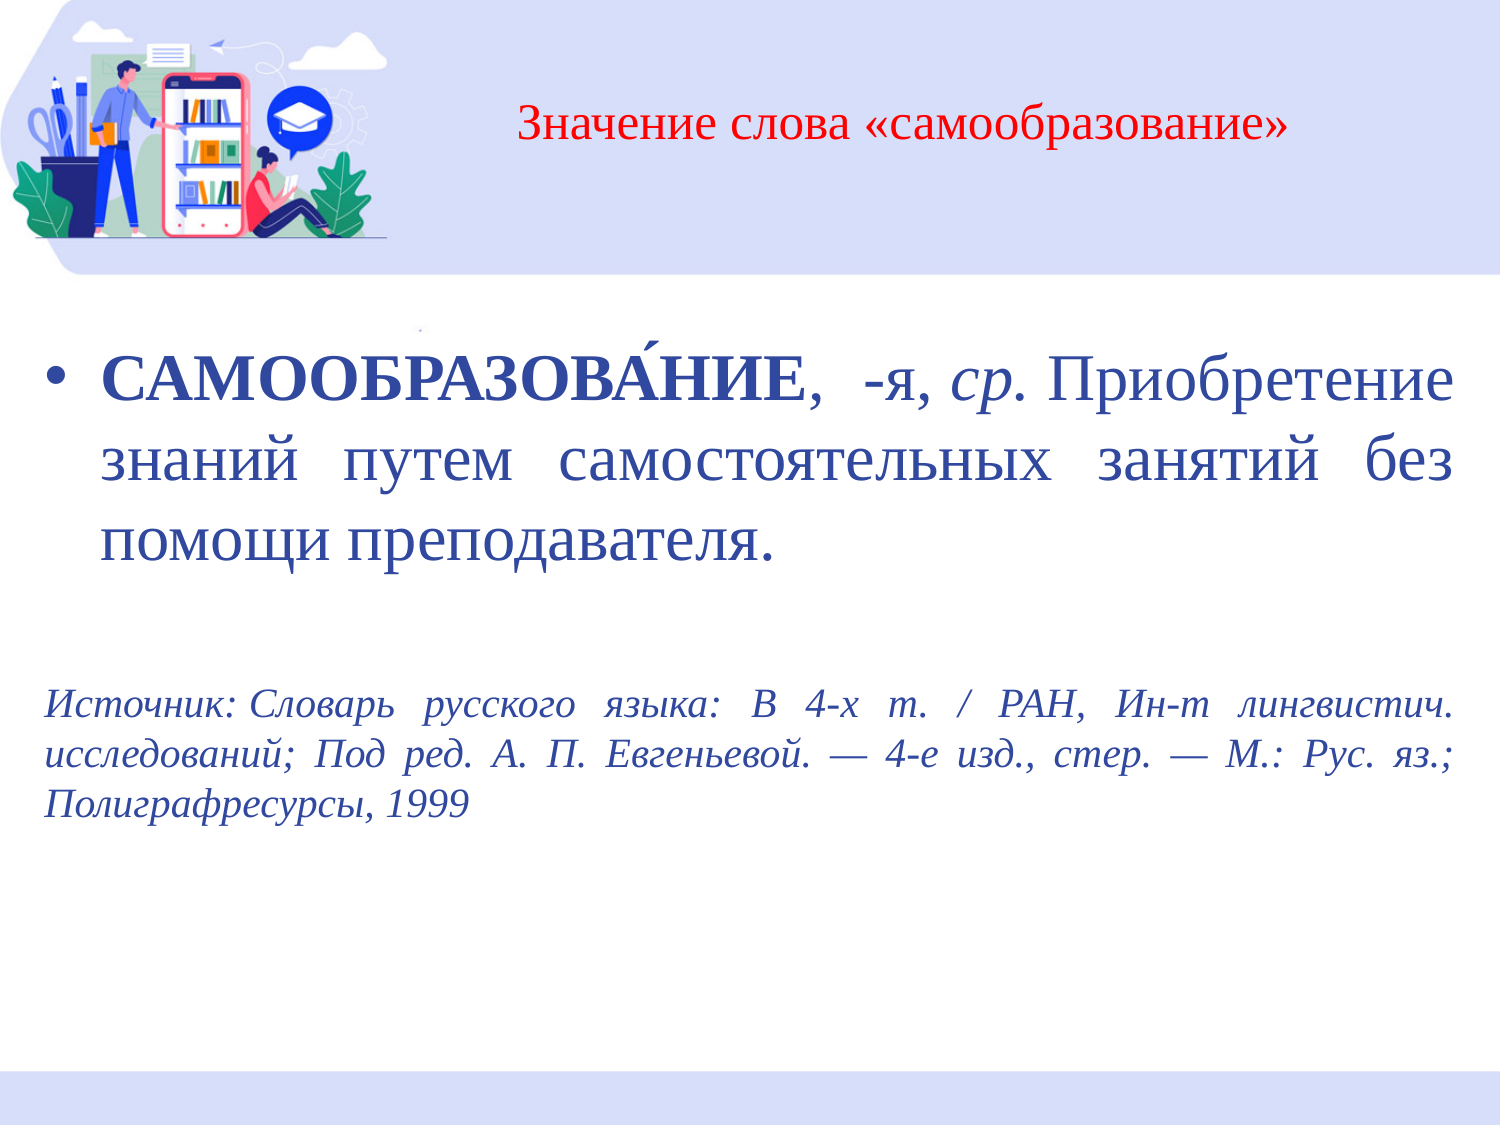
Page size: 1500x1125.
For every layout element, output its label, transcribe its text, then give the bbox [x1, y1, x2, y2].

list САМООБРАЗОВА́НИЕ, -я, ср. Приобретение знаний путем самостоятельных занятий без помощи преподавателя. Источник: Словарь русского языка: В 4-х т. / РАН, Ин-т лингвистич. исследований; Под ред. А. П. Евгеньевой. — 4-е изд., стер. — М.: Рус. яз.; Полиграфресурсы, 1999 [29, 326, 1471, 1012]
picture [0, 0, 1500, 1125]
title Значение слова «самообразование» [383, 19, 1424, 208]
